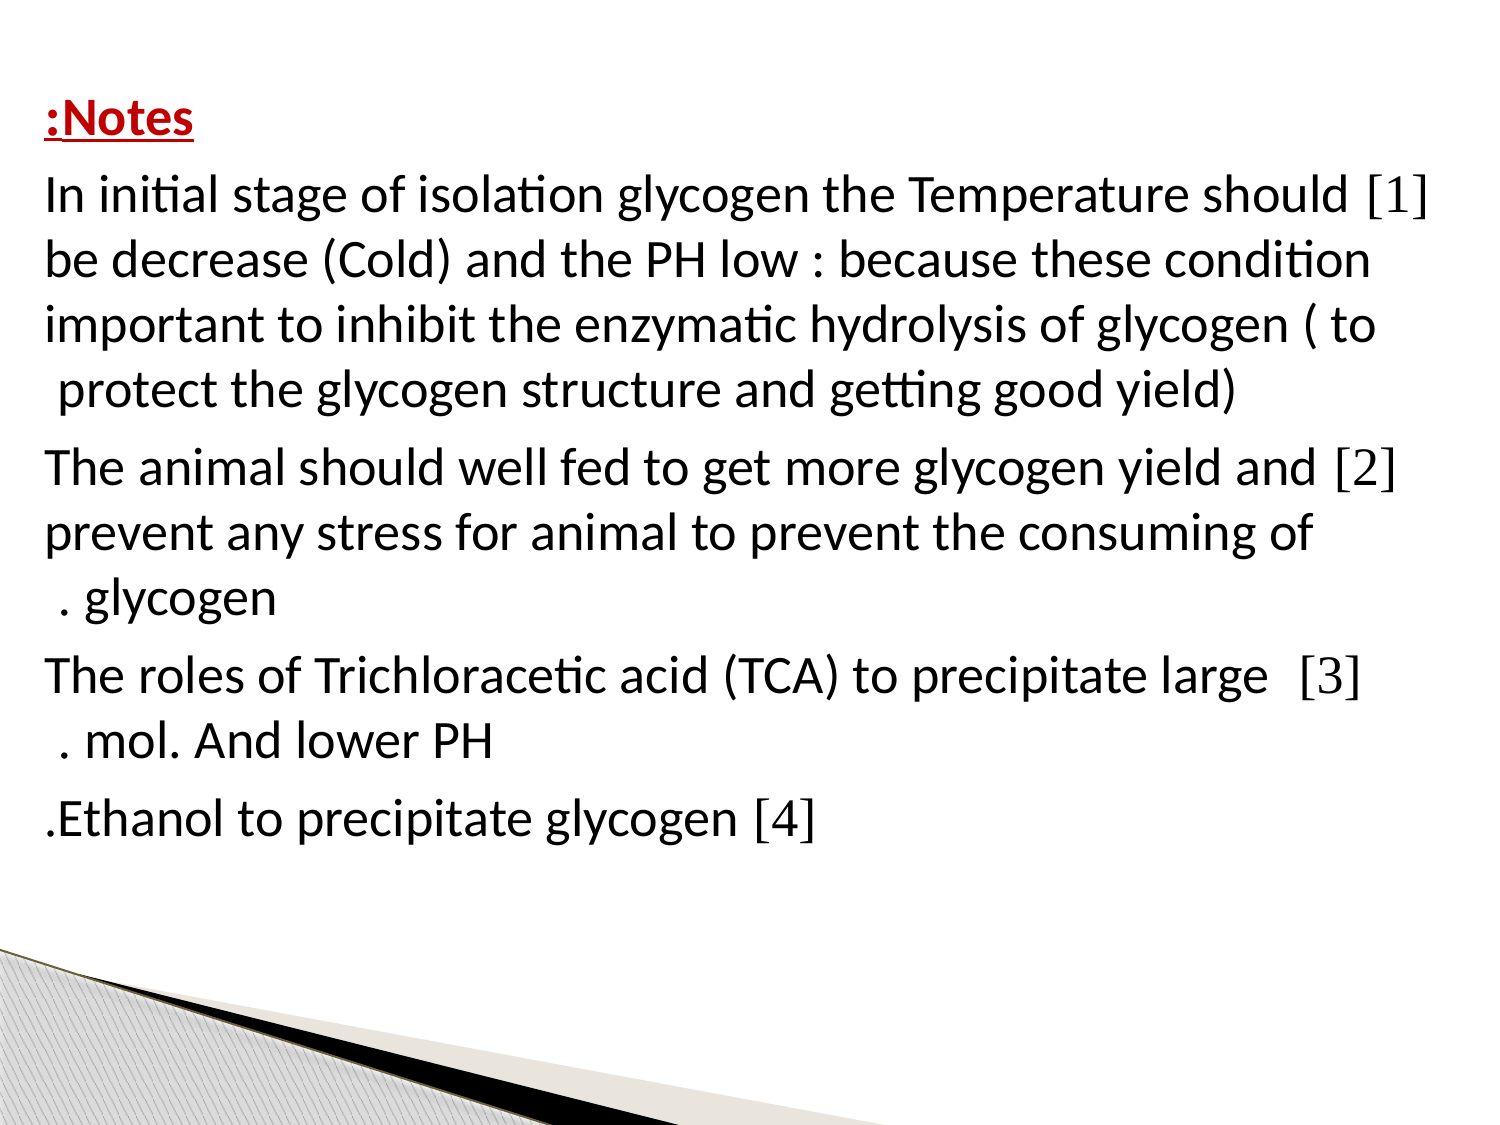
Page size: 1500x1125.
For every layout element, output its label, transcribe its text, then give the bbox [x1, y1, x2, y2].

text_box Notes: [1] In initial stage of isolation glycogen the Temperature should be decrease (Cold) and the PH low : because these condition important to inhibit the enzymatic hydrolysis of glycogen ( to protect the glycogen structure and getting good yield) [2] The animal should well fed to get more glycogen yield and prevent any stress for animal to prevent the consuming of glycogen . [3] The roles of Trichloracetic acid (TCA) to precipitate large mol. And lower PH . [4] Ethanol to precipitate glycogen. [29, 73, 1500, 1052]
